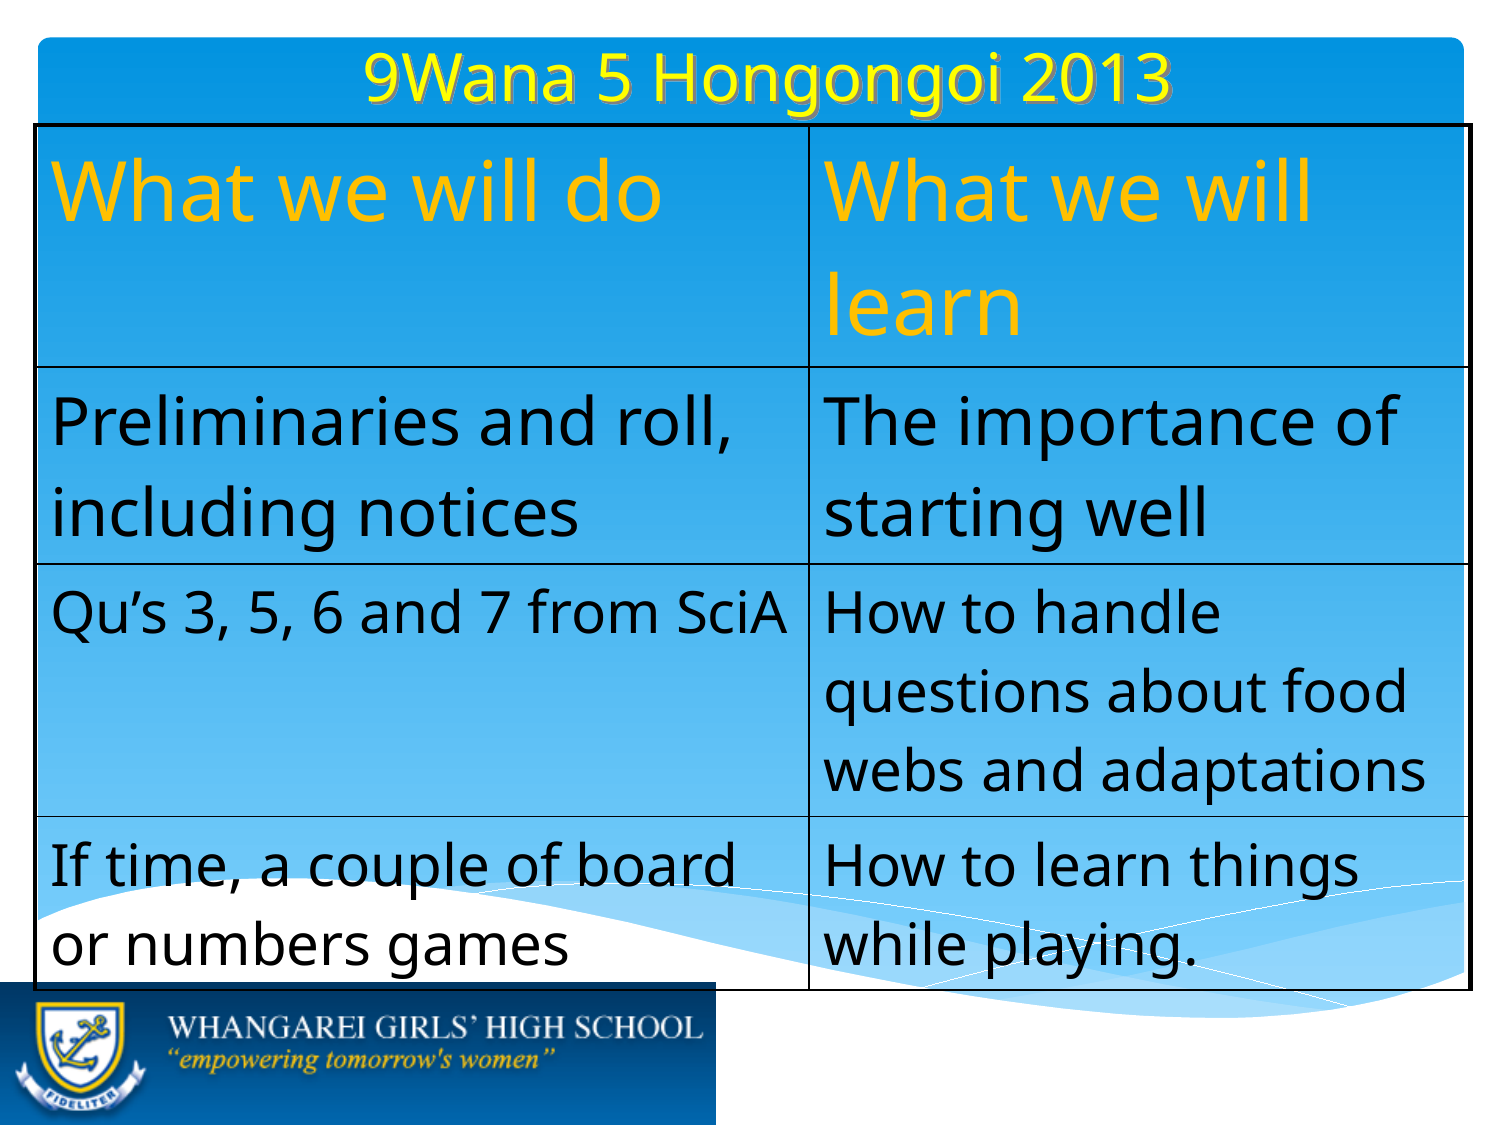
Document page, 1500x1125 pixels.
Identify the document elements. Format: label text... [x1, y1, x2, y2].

table_header What we will do [37, 127, 808, 366]
text_box 9Wana 5 Hongongoi 2013 [162, 24, 1375, 123]
table_cell How to handle questions about food webs and adaptations [810, 565, 1468, 816]
table_cell If time, a couple of board or numbers games [37, 817, 808, 989]
table_cell Preliminaries and roll, including notices [37, 368, 808, 563]
table_header What we will learn [810, 127, 1468, 366]
picture [0, 982, 716, 1125]
table_cell Qu’s 3, 5, 6 and 7 from SciA [37, 565, 808, 816]
table_cell How to learn things while playing. [810, 817, 1468, 989]
table_cell The importance of starting well [810, 368, 1468, 563]
